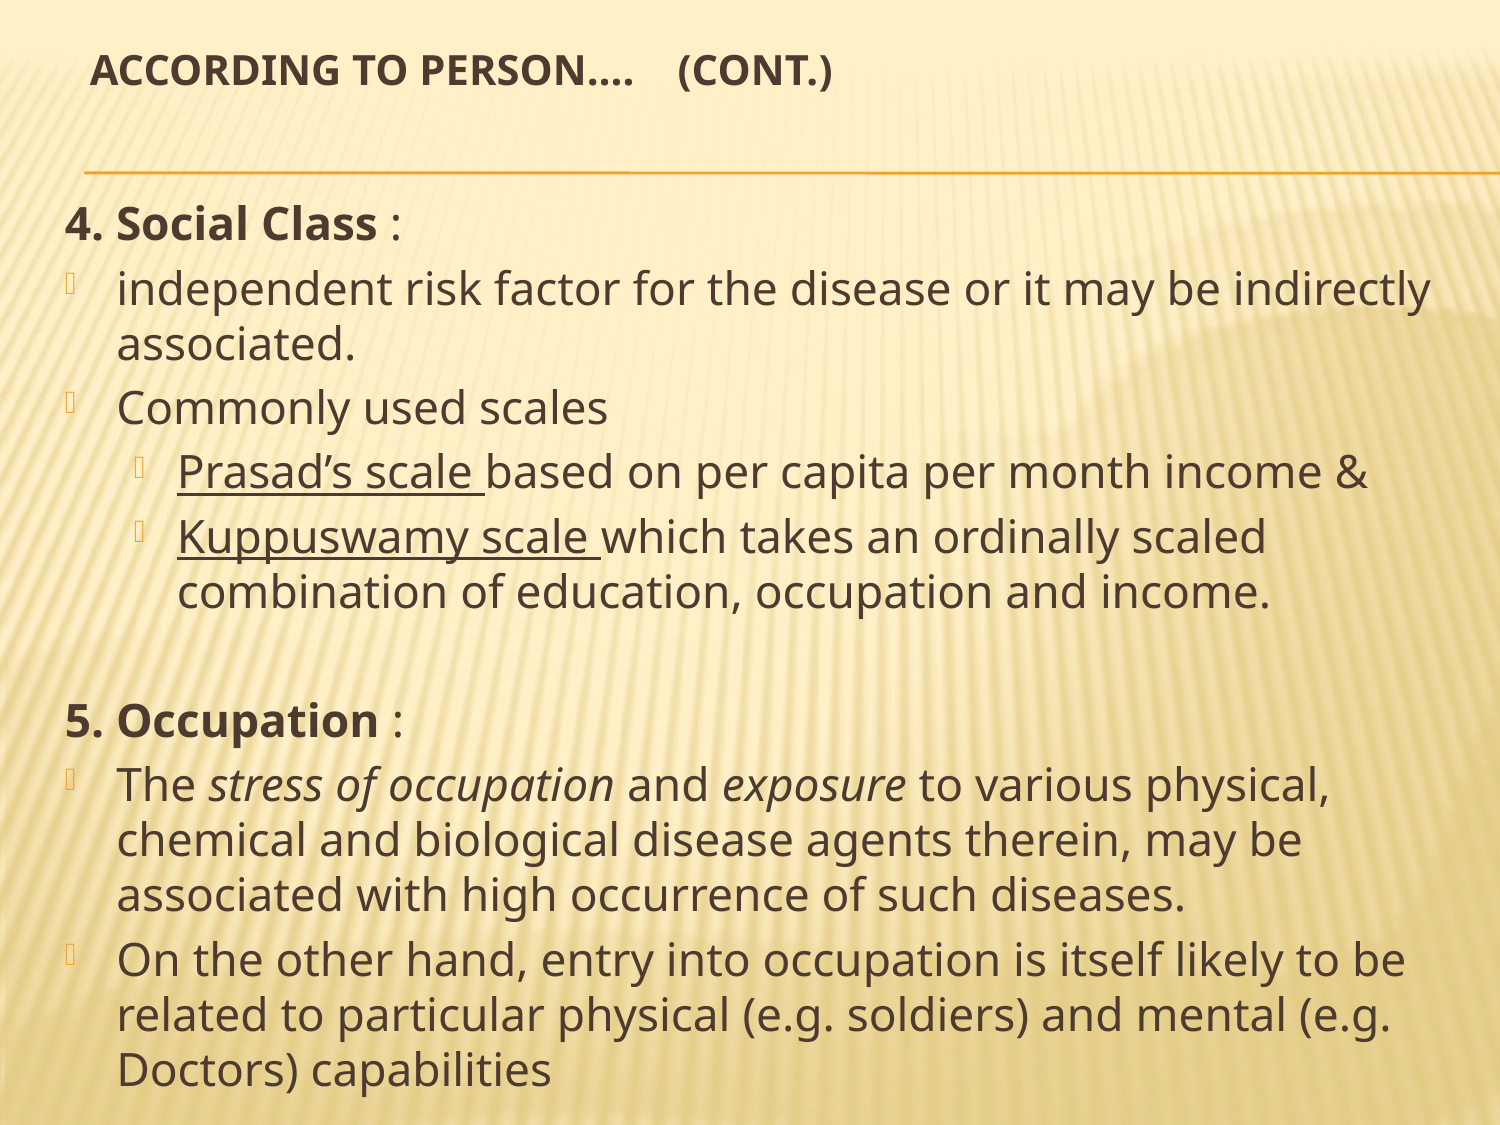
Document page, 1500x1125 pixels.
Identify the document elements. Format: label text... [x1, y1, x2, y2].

title according to Person…. (Cont.) [75, 0, 1500, 138]
list 4. Social Class : independent risk factor for the disease or it may be indirectly associated. Commonly used scales Prasad’s scale based on per capita per month income & Kuppuswamy scale which takes an ordinally scaled combination of education, occupation and income. 5. Occupation : The stress of occupation and exposure to various physical, chemical and biological disease agents therein, may be associated with high occurrence of such diseases. On the other hand, entry into occupation is itself likely to be related to particular physical (e.g. soldiers) and mental (e.g. Doctors) capabilities [50, 187, 1475, 1125]
